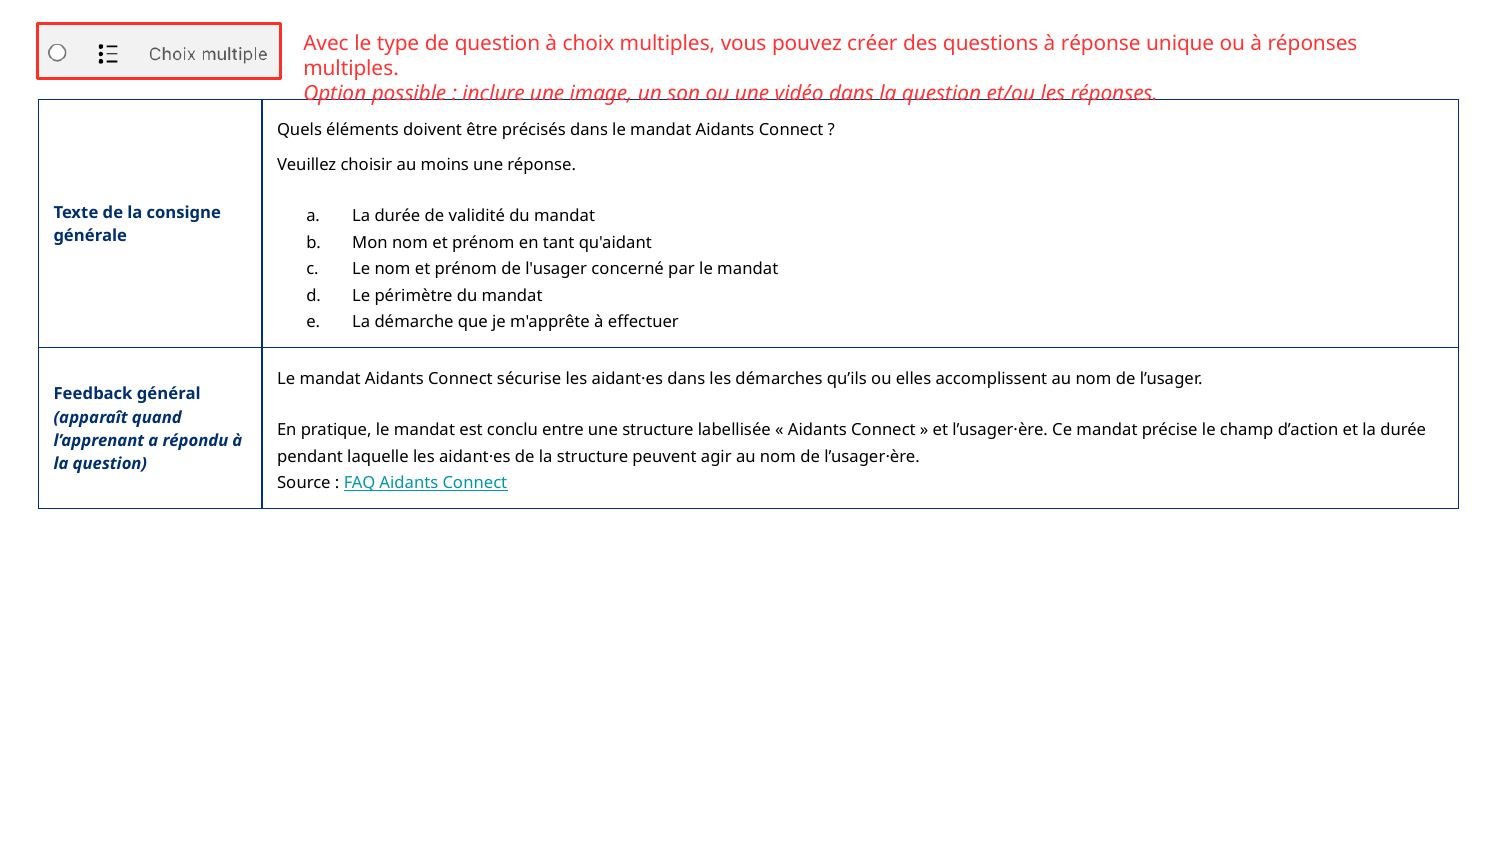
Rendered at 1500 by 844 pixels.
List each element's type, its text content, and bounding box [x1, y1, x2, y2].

table_cell Le mandat Aidants Connect sécurise les aidant·es dans les démarches qu’ils ou elles accomplissent au nom de l’usager. En pratique, le mandat est conclu entre une structure labellisée « Aidants Connect » et l’usager·ère. Ce mandat précise le champ d’action et la durée pendant laquelle les aidant·es de la structure peuvent agir au nom de l’usager·ère. Source : FAQ Aidants Connect [263, 348, 1458, 508]
table_header Texte de la consigne générale [39, 100, 261, 347]
table_header Quels éléments doivent être précisés dans le mandat Aidants Connect ? Veuillez choisir au moins une réponse. La durée de validité du mandat Mon nom et prénom en tant qu'aidant Le nom et prénom de l'usager concerné par le mandat Le périmètre du mandat La démarche que je m'apprête à effectuer [263, 100, 1458, 347]
table_cell Feedback général (apparaît quand l’apprenant a répondu à la question) [39, 348, 261, 508]
picture [38, 25, 279, 78]
text_box Avec le type de question à choix multiples, vous pouvez créer des questions à réponse unique ou à réponses multiples. Option possible : inclure une image, un son ou une vidéo dans la question et/ou les réponses. [288, 14, 1459, 106]
